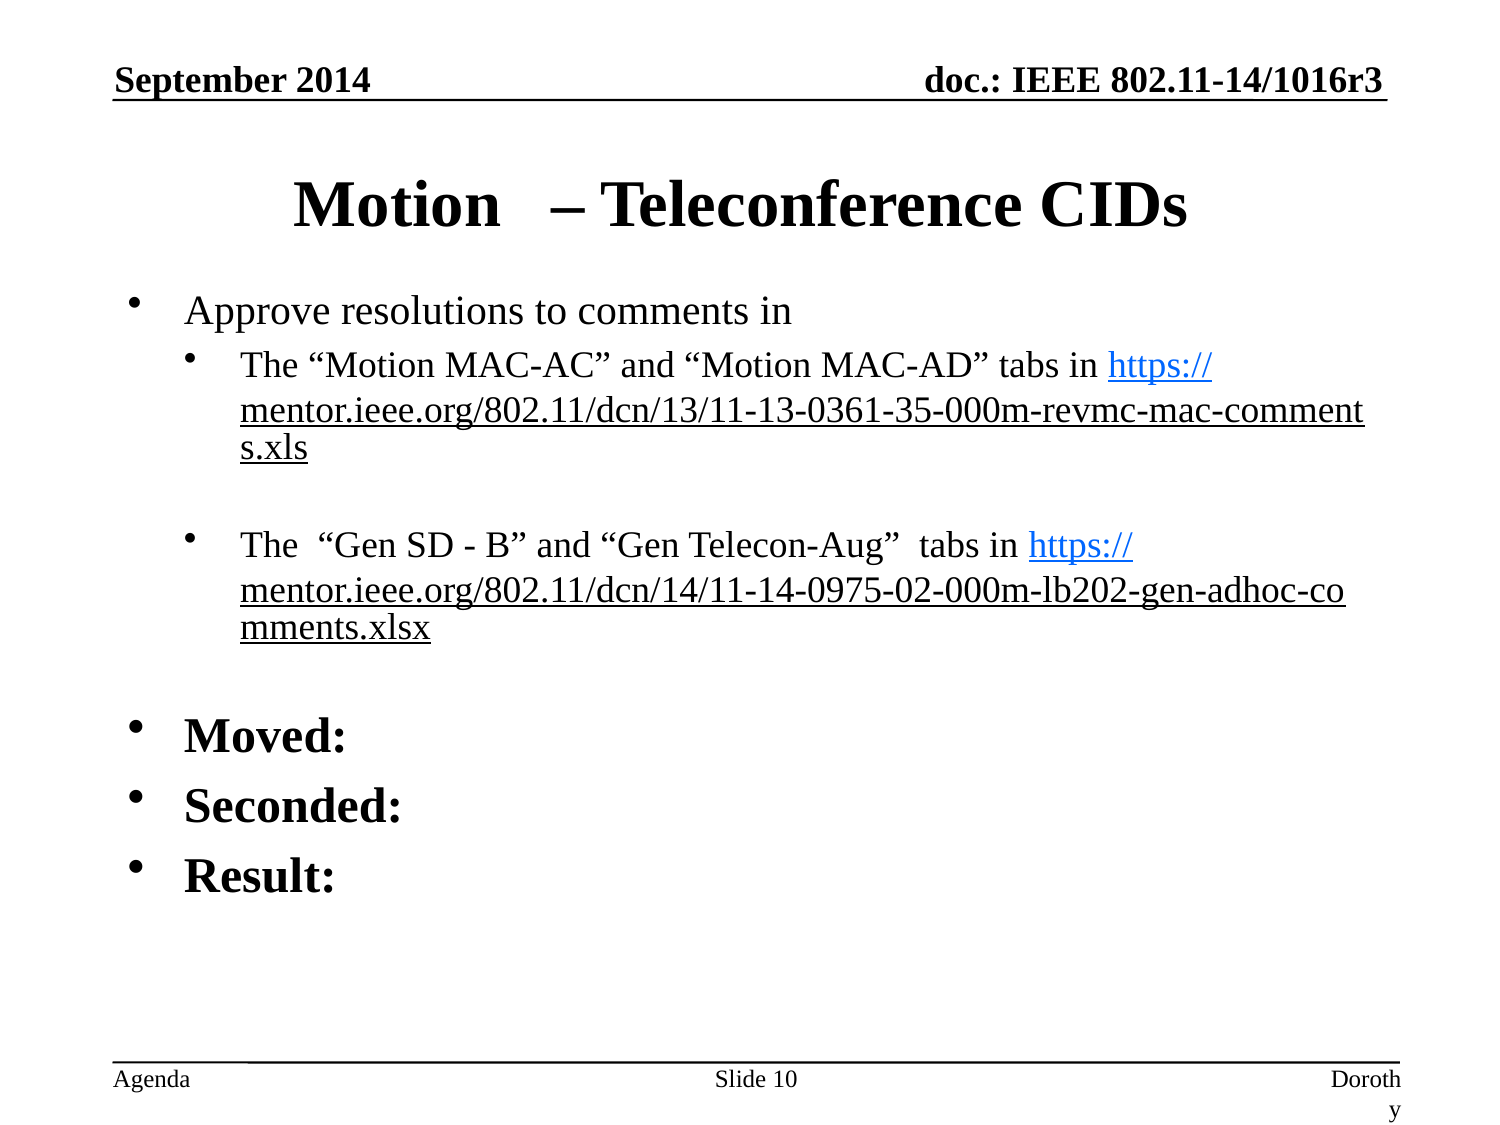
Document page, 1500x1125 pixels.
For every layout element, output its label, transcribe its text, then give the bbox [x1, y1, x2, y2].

slide_number Slide 10 [712, 1062, 800, 1093]
title Motion – Teleconference CIDs [112, 112, 1388, 275]
list Approve resolutions to comments in The “Motion MAC-AC” and “Motion MAC-AD” tabs in https://mentor.ieee.org/802.11/dcn/13/11-13-0361-35-000m-revmc-mac-comments.xls The “Gen SD - B” and “Gen Telecon-Aug” tabs in https://mentor.ieee.org/802.11/dcn/14/11-14-0975-02-000m-lb202-gen-adhoc-comments.xlsx Moved: Seconded: Result: [112, 275, 1388, 850]
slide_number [114, 54, 425, 100]
footer Dorothy Stanley, Aruba Networks [1325, 1062, 1402, 1093]
